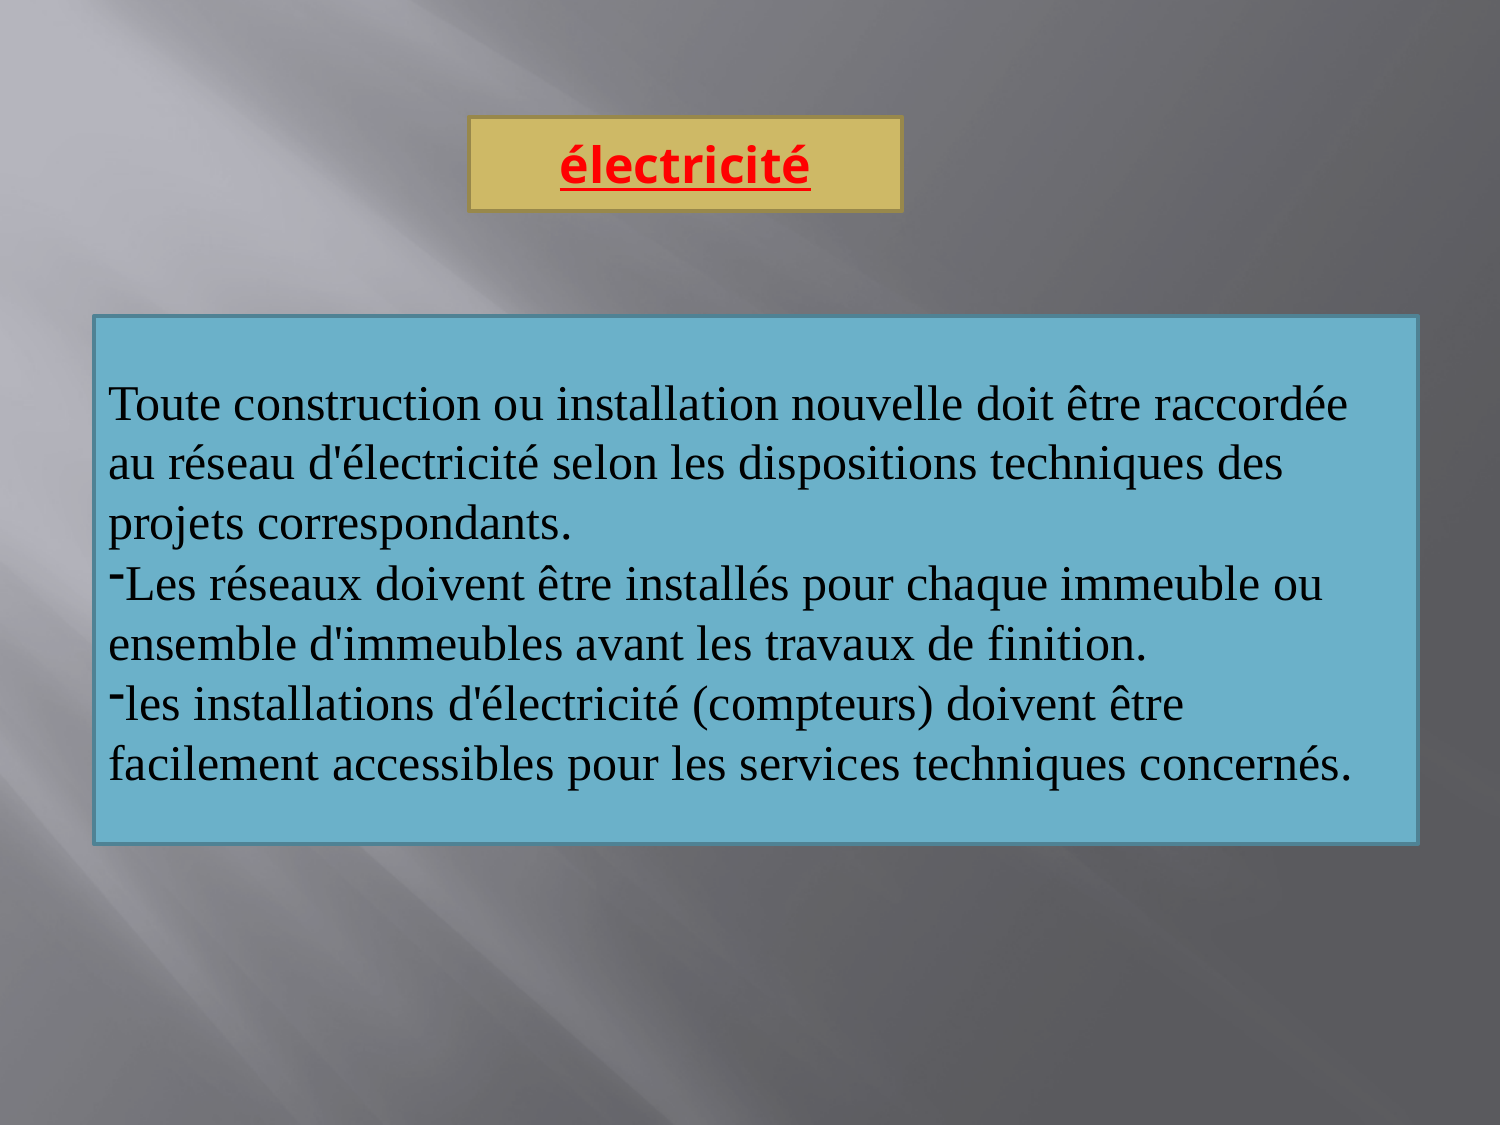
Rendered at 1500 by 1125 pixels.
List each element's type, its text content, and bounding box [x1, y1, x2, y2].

text_box électricité [467, 115, 904, 213]
text_box Toute construction ou installation nouvelle doit être raccordée au réseau d'électricité selon les dispositions techniques des projets correspondants. Les réseaux doivent être installés pour chaque immeuble ou ensemble d'immeubles avant les travaux de finition. les installations d'électricité (compteurs) doivent être facilement accessibles pour les services techniques concernés. [92, 314, 1420, 846]
